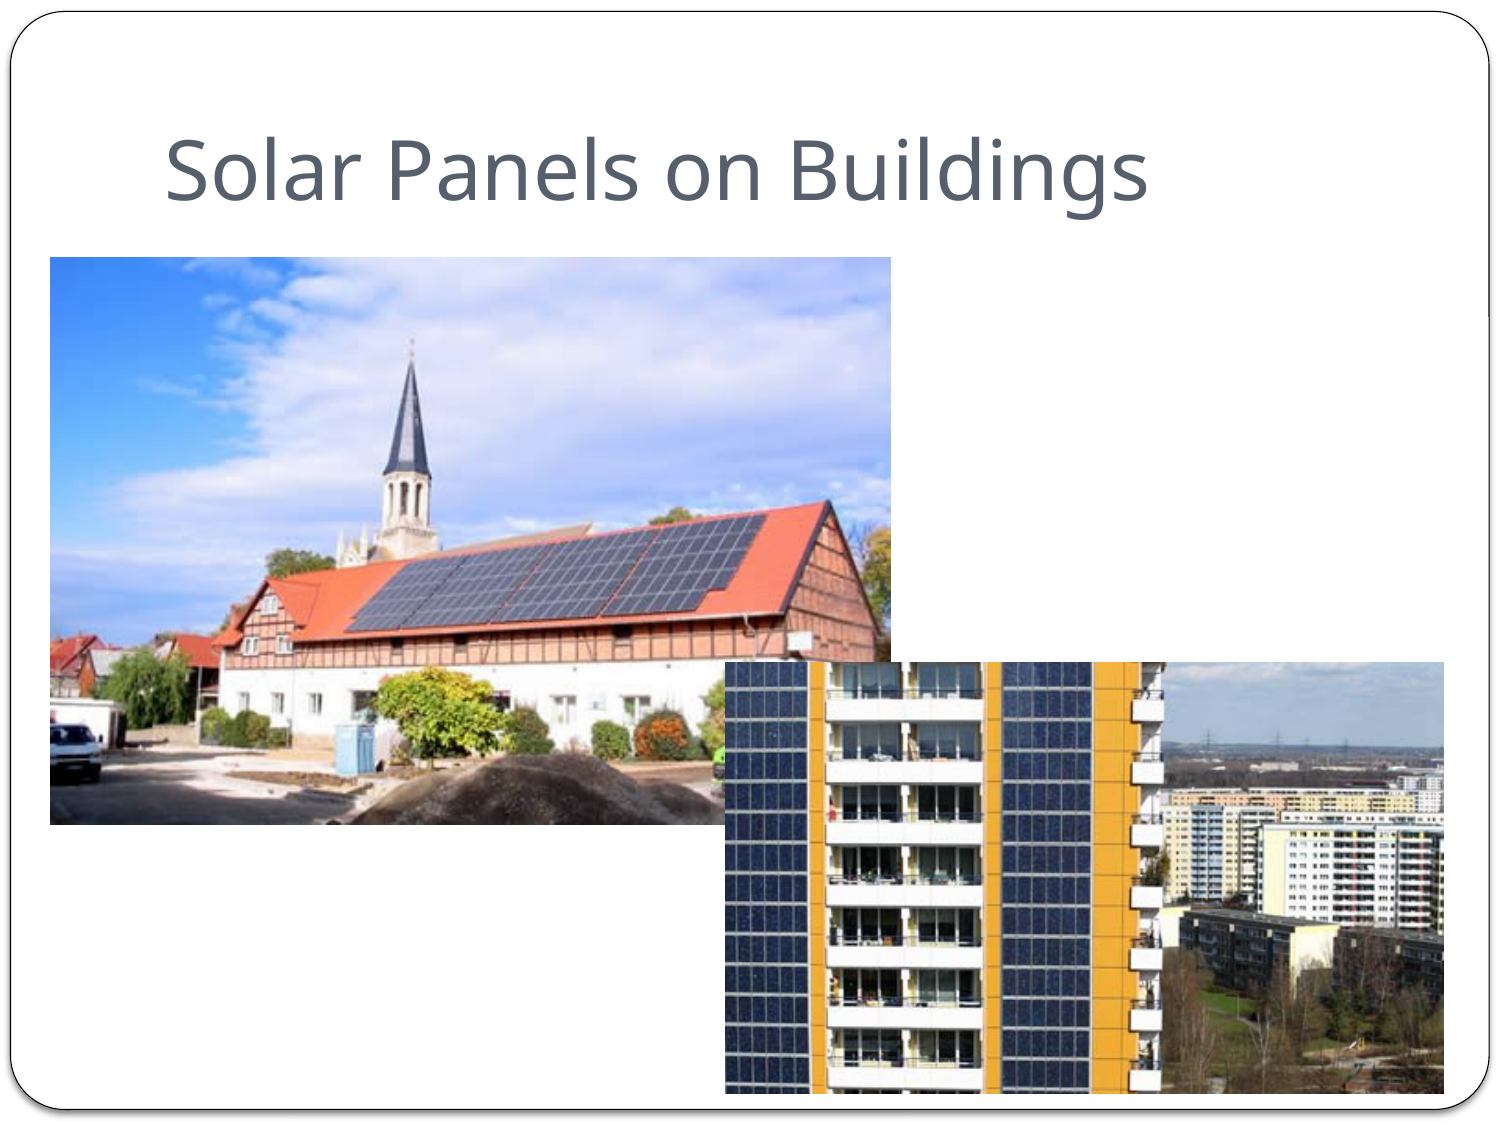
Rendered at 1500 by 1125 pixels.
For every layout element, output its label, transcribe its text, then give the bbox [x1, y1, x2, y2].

title Solar Panels on Buildings [150, 45, 1425, 233]
picture [49, 257, 1444, 1094]
